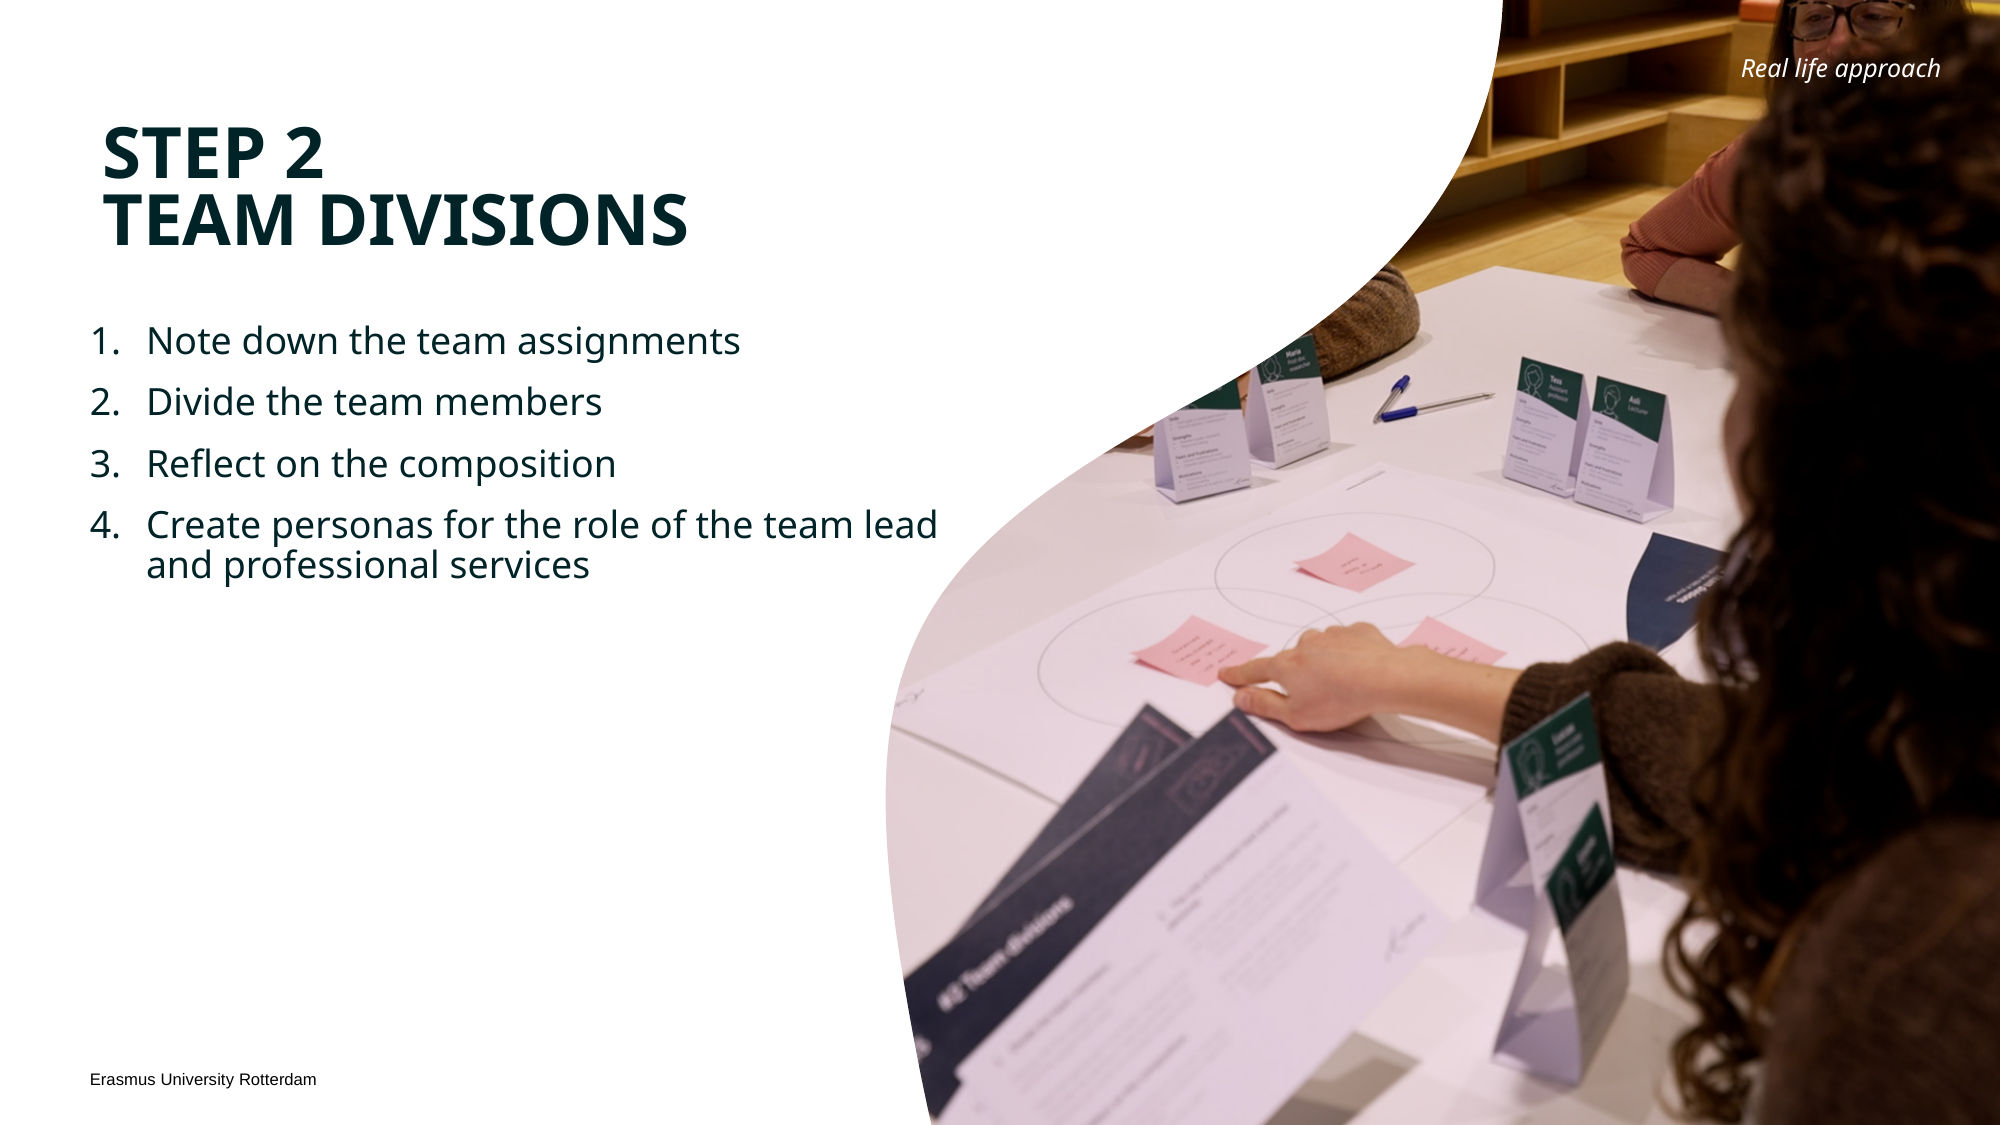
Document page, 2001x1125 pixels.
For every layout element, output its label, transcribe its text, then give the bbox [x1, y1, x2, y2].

text_box STEP 2 TEAM DIVISIONS [87, 118, 885, 235]
list Note down the team assignments Divide the team members Reflect on the composition Create personas for the role of the team lead and professional services [89, 322, 885, 604]
picture [885, 0, 2000, 1125]
footer Erasmus University Rotterdam [89, 1068, 885, 1090]
